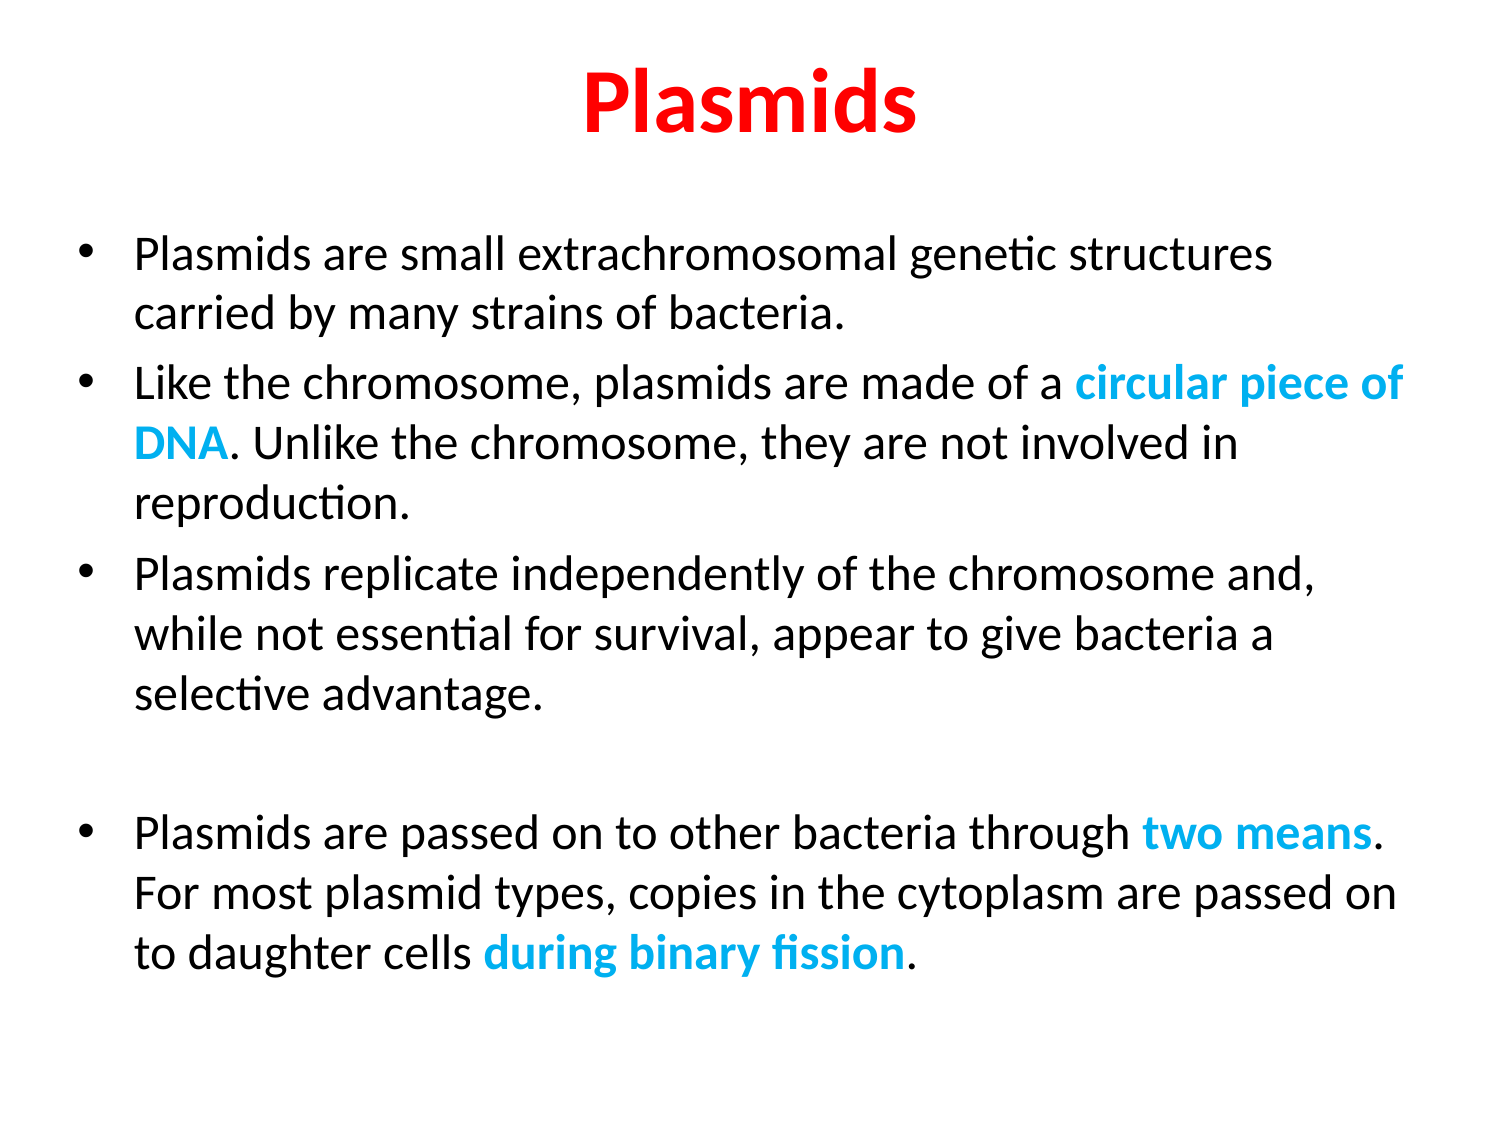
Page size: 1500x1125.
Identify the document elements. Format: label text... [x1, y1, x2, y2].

title Plasmids [75, 24, 1425, 168]
list Plasmids are small extrachromosomal genetic structures carried by many strains of bacteria. Like the chromosome, plasmids are made of a circular piece of DNA. Unlike the chromosome, they are not involved in reproduction. Plasmids replicate independently of the chromosome and, while not essential for survival, appear to give bacteria a selective advantage. Plasmids are passed on to other bacteria through two means. For most plasmid types, copies in the cytoplasm are passed on to daughter cells during binary fission. [62, 212, 1425, 1088]
